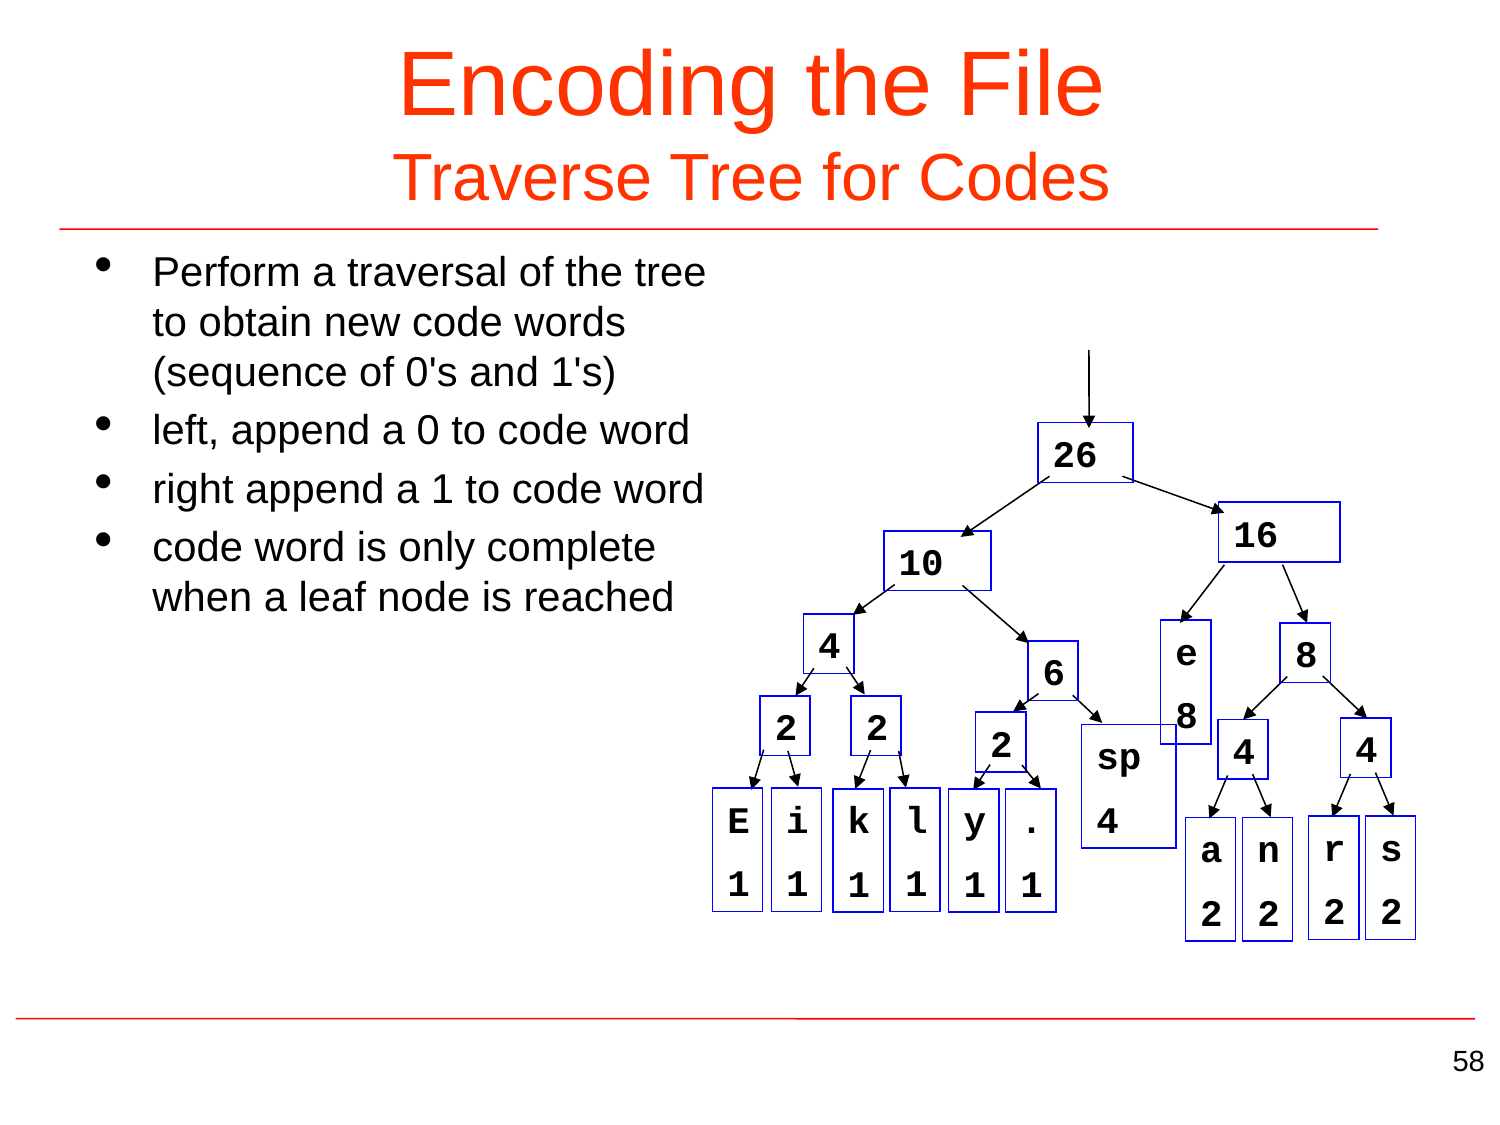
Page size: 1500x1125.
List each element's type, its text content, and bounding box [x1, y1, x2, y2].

list Perform a traversal of the tree to obtain new code words (sequence of 0's and 1's) left, append a 0 to code word right append a 1 to code word code word is only complete when a leaf node is reached [81, 237, 754, 913]
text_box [712, 349, 1416, 903]
title Encoding the File Traverse Tree for Codes [114, 24, 1390, 213]
slide_number 58 [1149, 1034, 1500, 1113]
